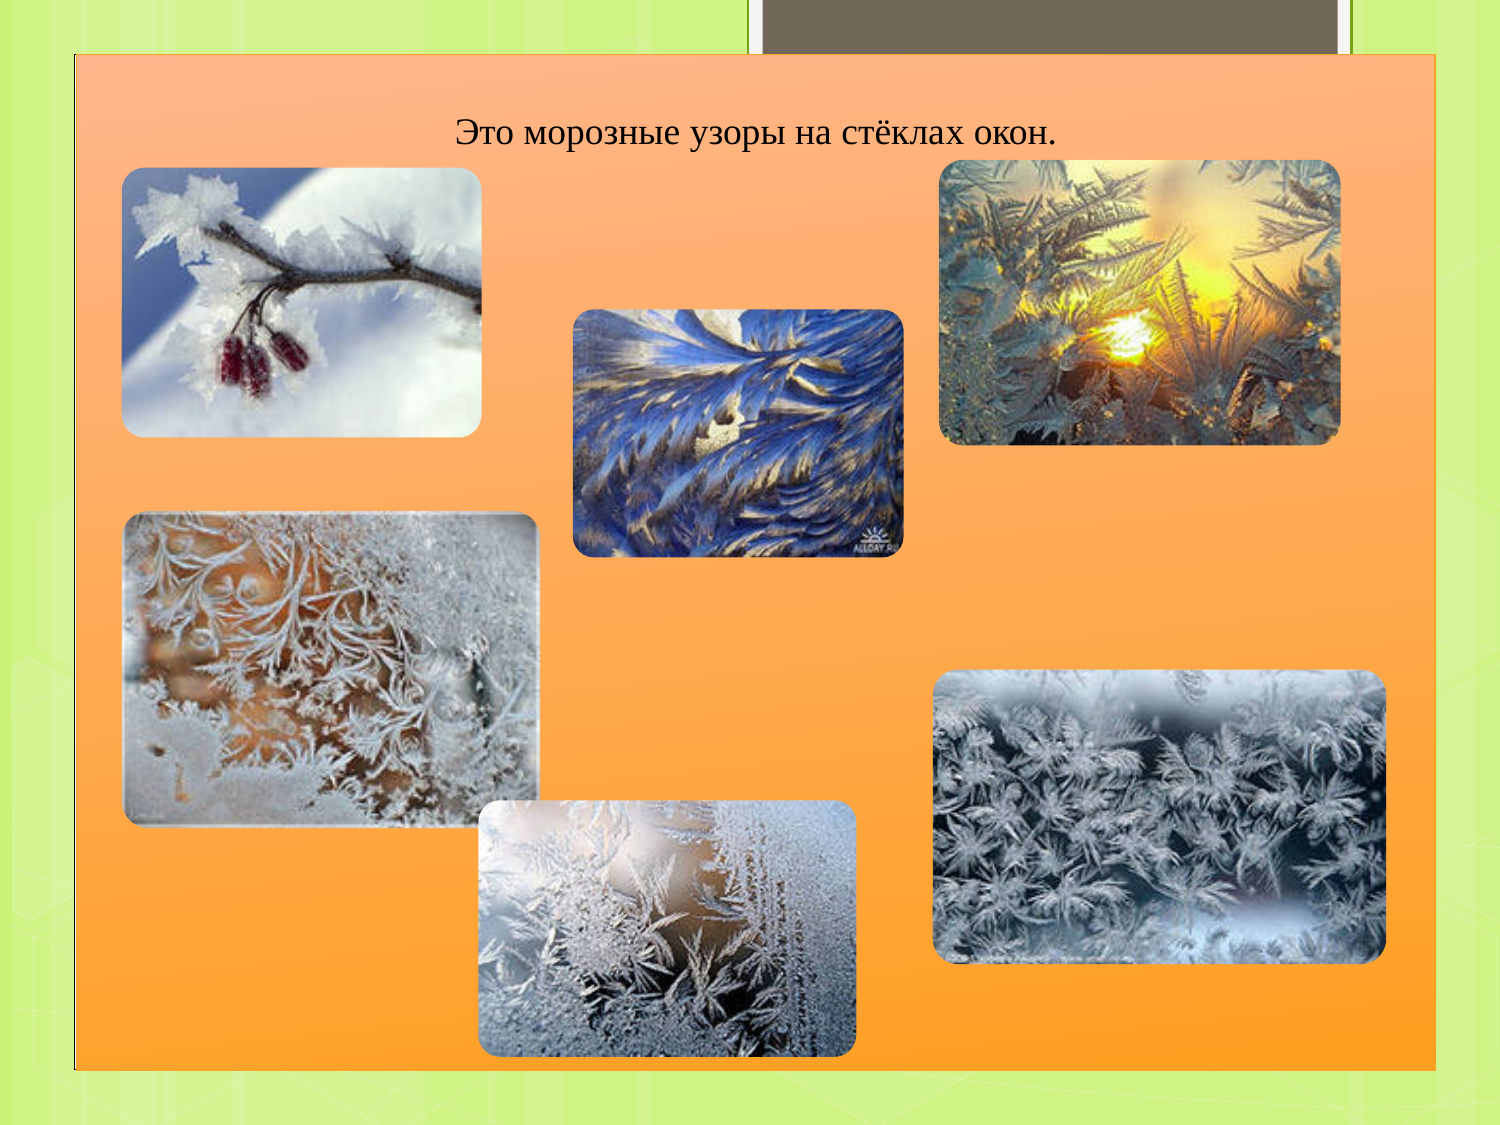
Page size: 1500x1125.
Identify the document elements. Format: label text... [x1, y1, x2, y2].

title Это морозные узоры на стёклаx окон. [76, 54, 1436, 1071]
picture [121, 167, 482, 438]
picture [932, 669, 1387, 965]
picture [572, 309, 904, 558]
picture [938, 159, 1341, 446]
picture [121, 510, 857, 1058]
